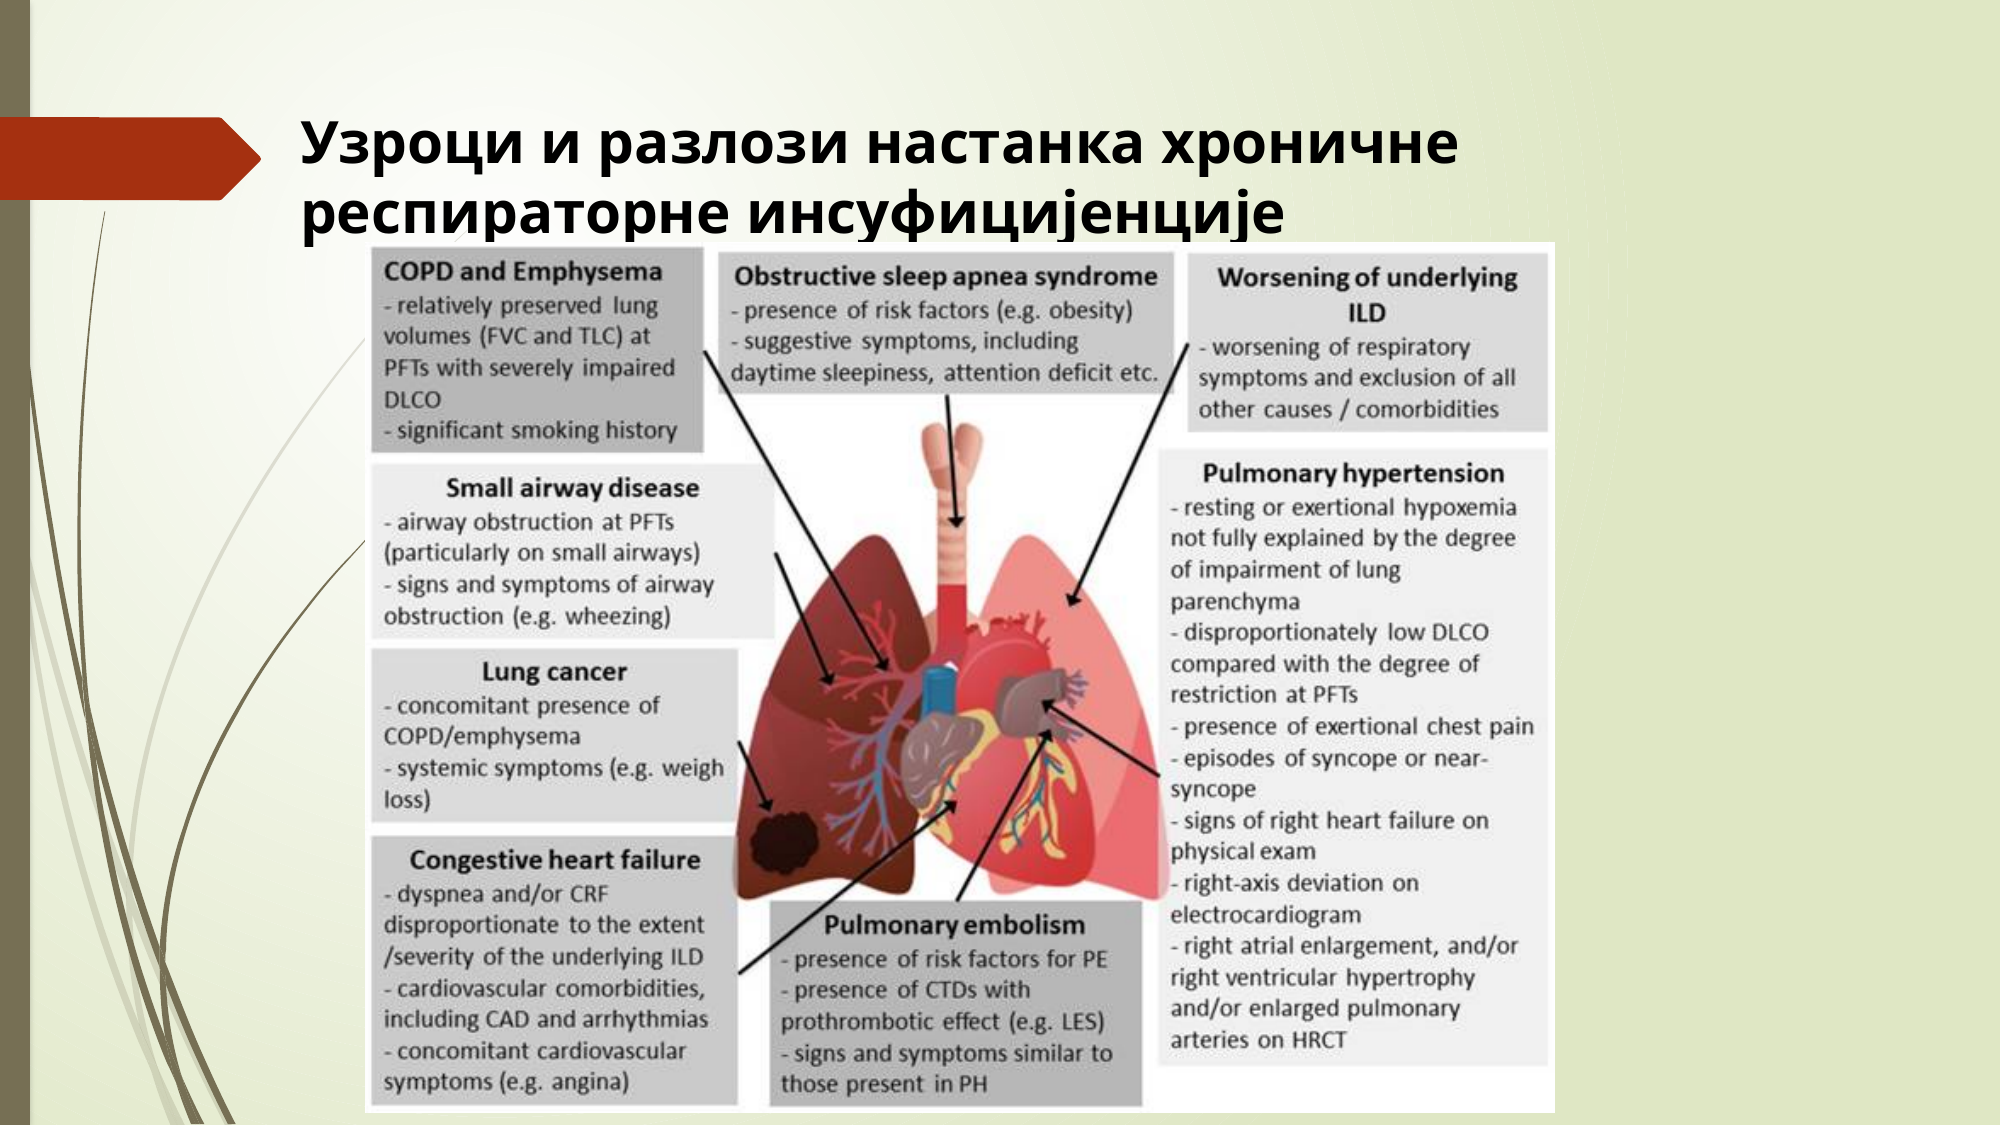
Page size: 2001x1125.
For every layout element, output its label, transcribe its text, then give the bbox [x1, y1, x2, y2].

title Узроци и разлози настанка хроничне респираторне инсуфицијенције [285, 98, 1636, 286]
picture [365, 242, 1556, 1113]
